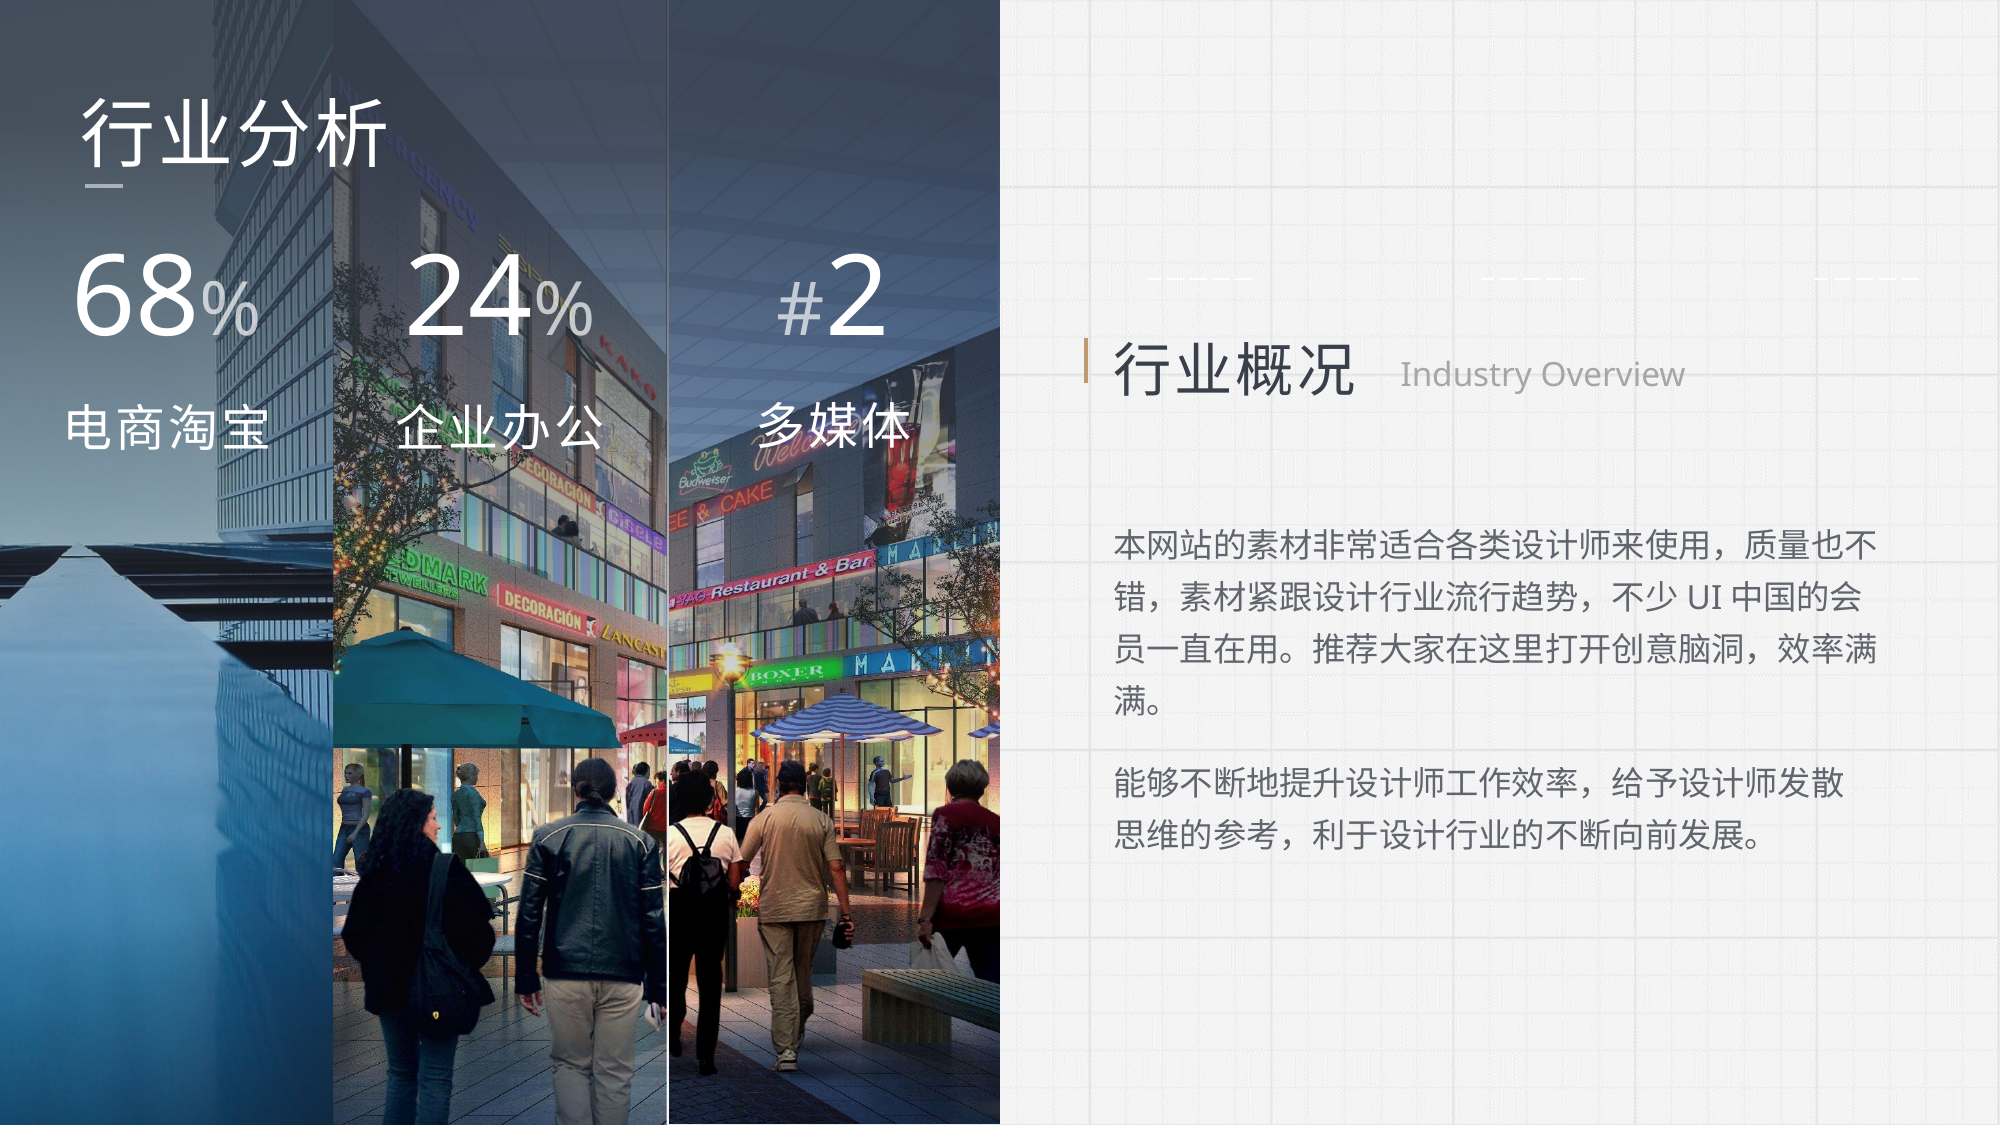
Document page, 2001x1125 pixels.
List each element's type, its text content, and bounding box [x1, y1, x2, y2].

text_box 行业概况 [1098, 311, 1388, 411]
text_box 本网站的素材非常适合各类设计师来使用，质量也不错，素材紧跟设计行业流行趋势，不少UI中国的会员一直在用。推荐大家在这里打开创意脑洞，效率满满。 [1098, 505, 1894, 728]
picture [0, 0, 2000, 1125]
text_box Industry Overview [1385, 345, 1702, 401]
text_box 能够不断地提升设计师工作效率，给予设计师发散思维的参考，利于设计行业的不断向前发展。 [1098, 743, 1893, 862]
